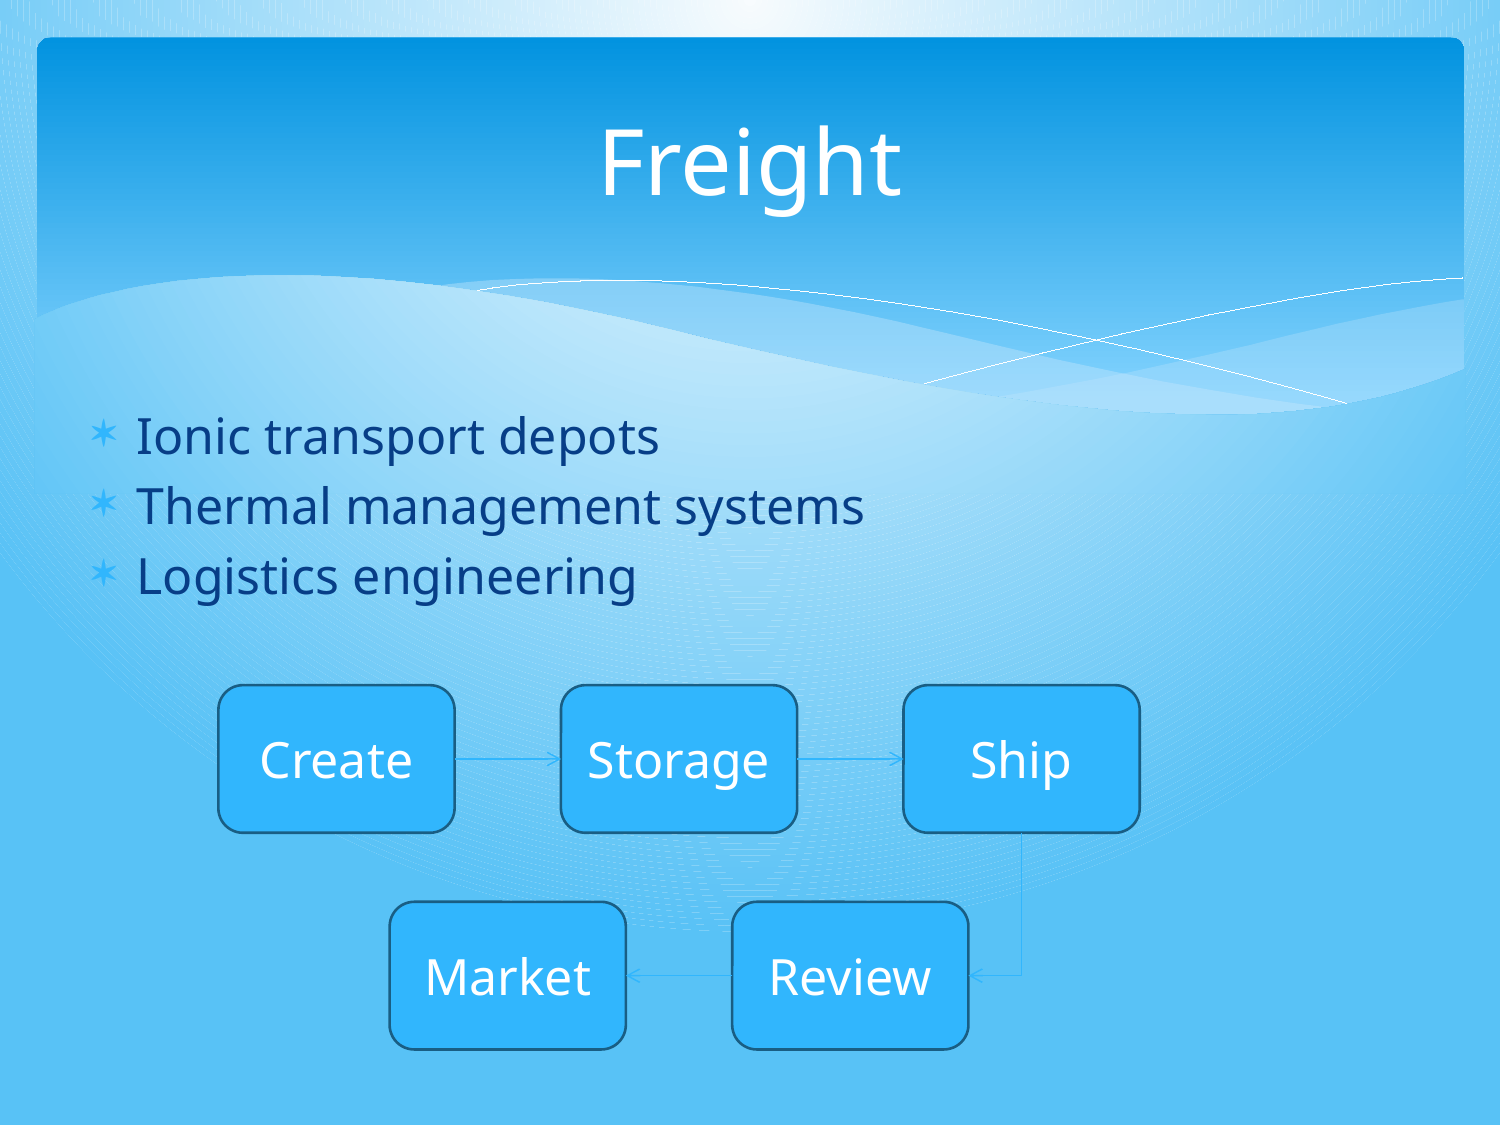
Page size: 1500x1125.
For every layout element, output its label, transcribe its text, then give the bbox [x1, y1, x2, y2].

text_box Market [388, 900, 628, 1051]
list Ionic transport depots Thermal management systems Logistics engineering [76, 397, 999, 663]
text_box Storage [559, 683, 799, 835]
text_box Ship [902, 683, 1142, 835]
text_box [923, 877, 1067, 931]
text_box Create [217, 683, 456, 835]
text_box Review [730, 900, 970, 1051]
title Freight [75, 55, 1425, 261]
